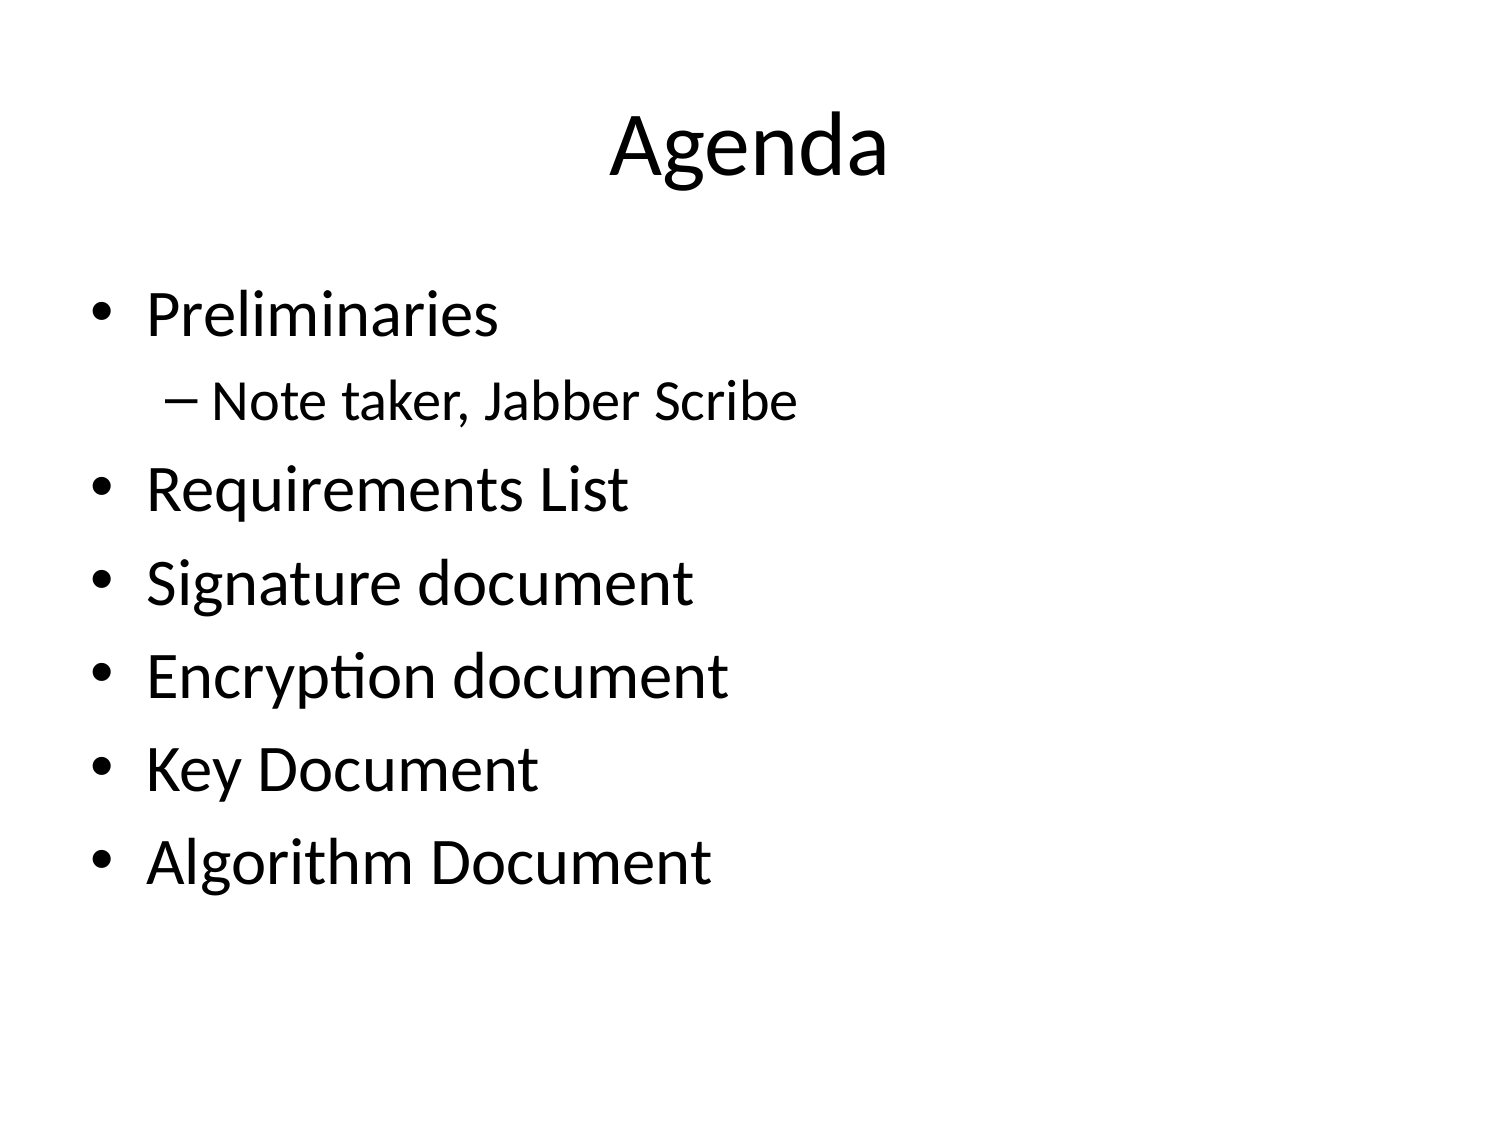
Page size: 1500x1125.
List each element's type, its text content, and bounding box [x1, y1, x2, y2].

title Agenda [75, 45, 1425, 233]
list Preliminaries Note taker, Jabber Scribe Requirements List Signature document Encryption document Key Document Algorithm Document [75, 262, 1425, 1005]
